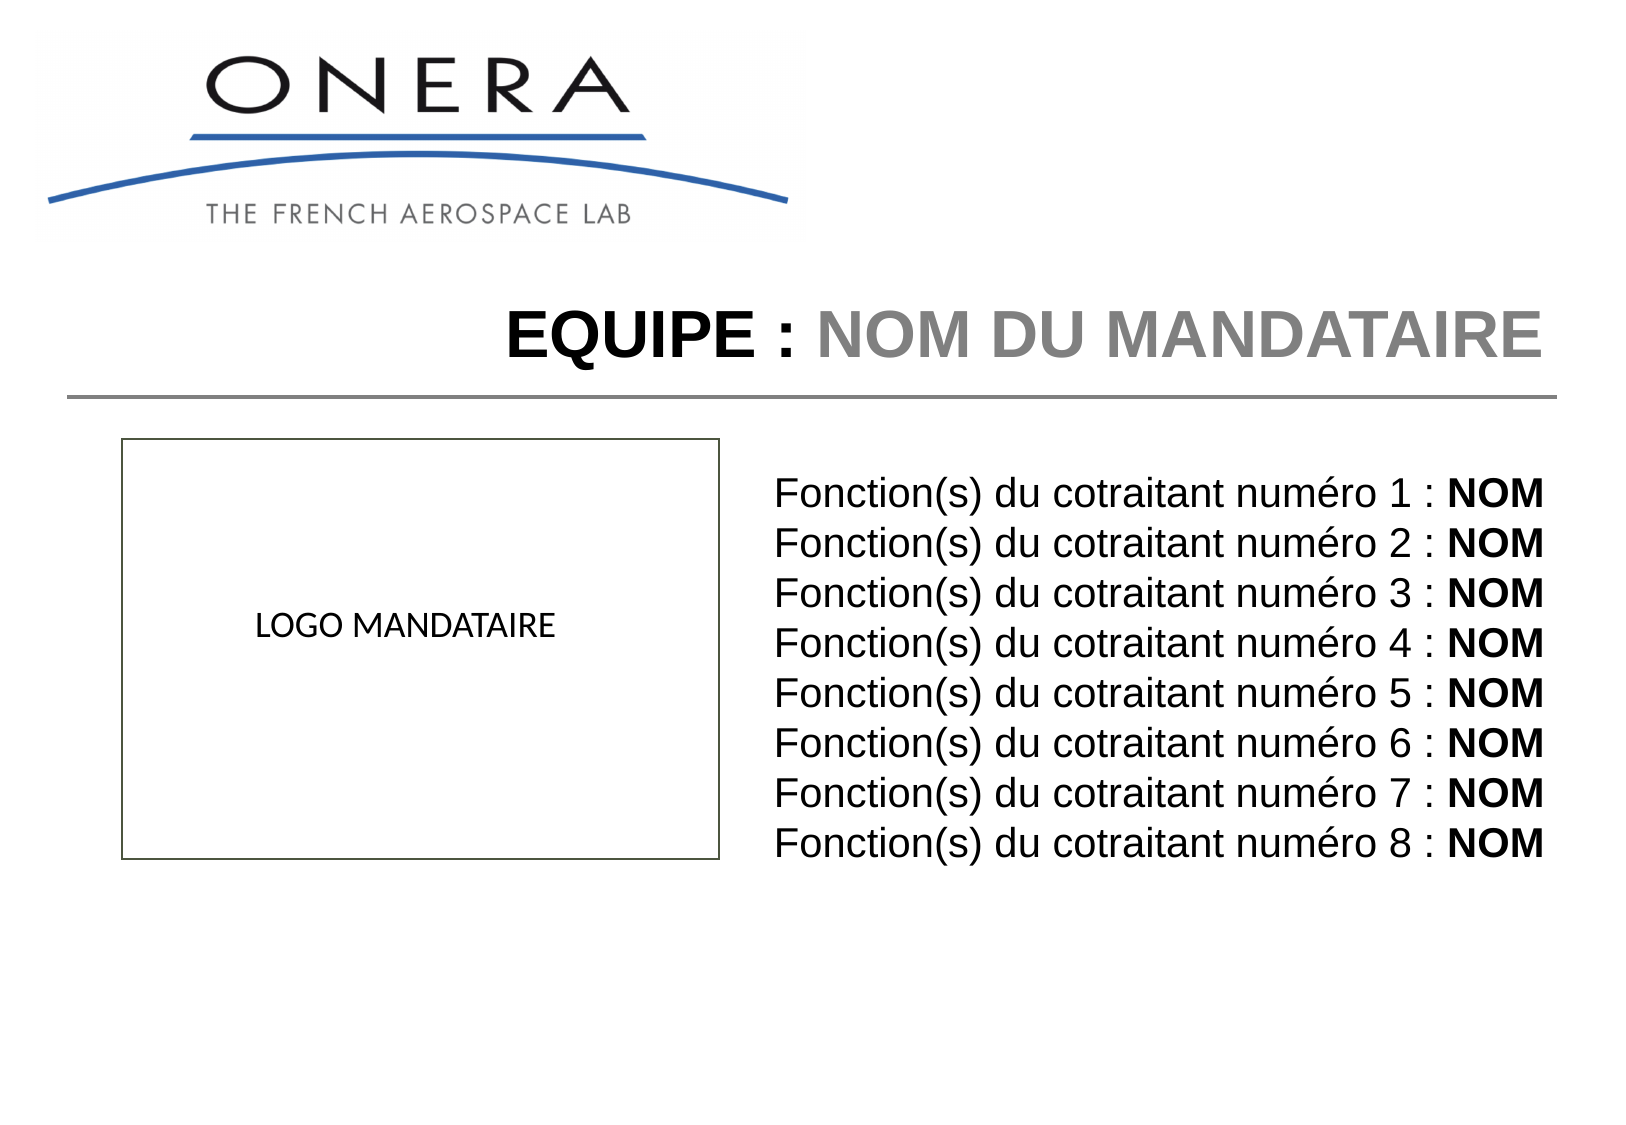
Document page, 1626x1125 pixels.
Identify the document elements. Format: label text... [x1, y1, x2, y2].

picture [35, 30, 806, 242]
text_box [121, 438, 720, 860]
text_box Fonction(s) du cotraitant numéro 1 : NOM Fonction(s) du cotraitant numéro 2 : NOM Fonction(s) du cotraitant numéro 3 : NOM Fonction(s) du cotraitant numéro 4 : NOM Fonction(s) du cotraitant numéro 5 : NOM Fonction(s) du cotraitant numéro 6 : NOM Fonction(s) du cotraitant numéro 7 : NOM Fonction(s) du cotraitant numéro 8 : NOM [316, 458, 1560, 874]
text_box EQUIPE : NOM DU MANDATAIRE [69, 265, 1560, 396]
